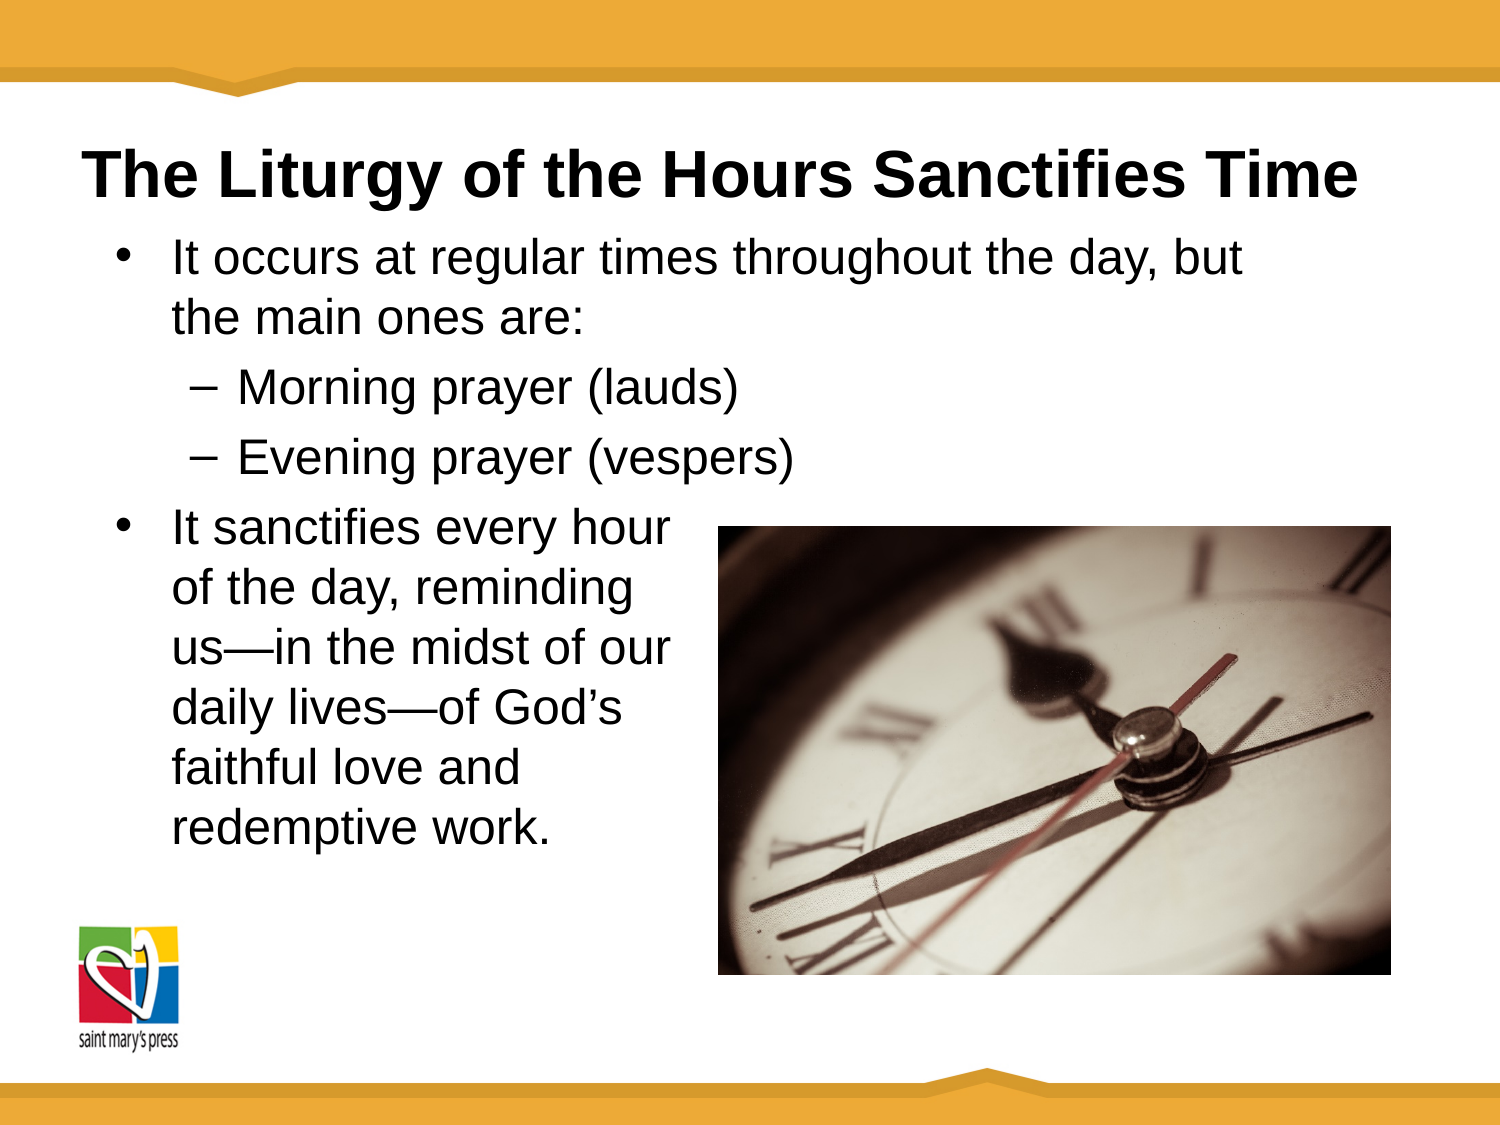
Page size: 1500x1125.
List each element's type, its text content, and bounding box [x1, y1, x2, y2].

list It occurs at regular times throughout the day, but the main ones are: Morning prayer (lauds) Evening prayer (vespers) It sanctifies every hour of the day, reminding us—in the midst of our daily lives—of God’s faithful love and redemptive work. [99, 216, 1338, 935]
title The Liturgy of the Hours Sanctifies Time [66, 99, 1416, 242]
picture [0, 0, 1500, 1125]
